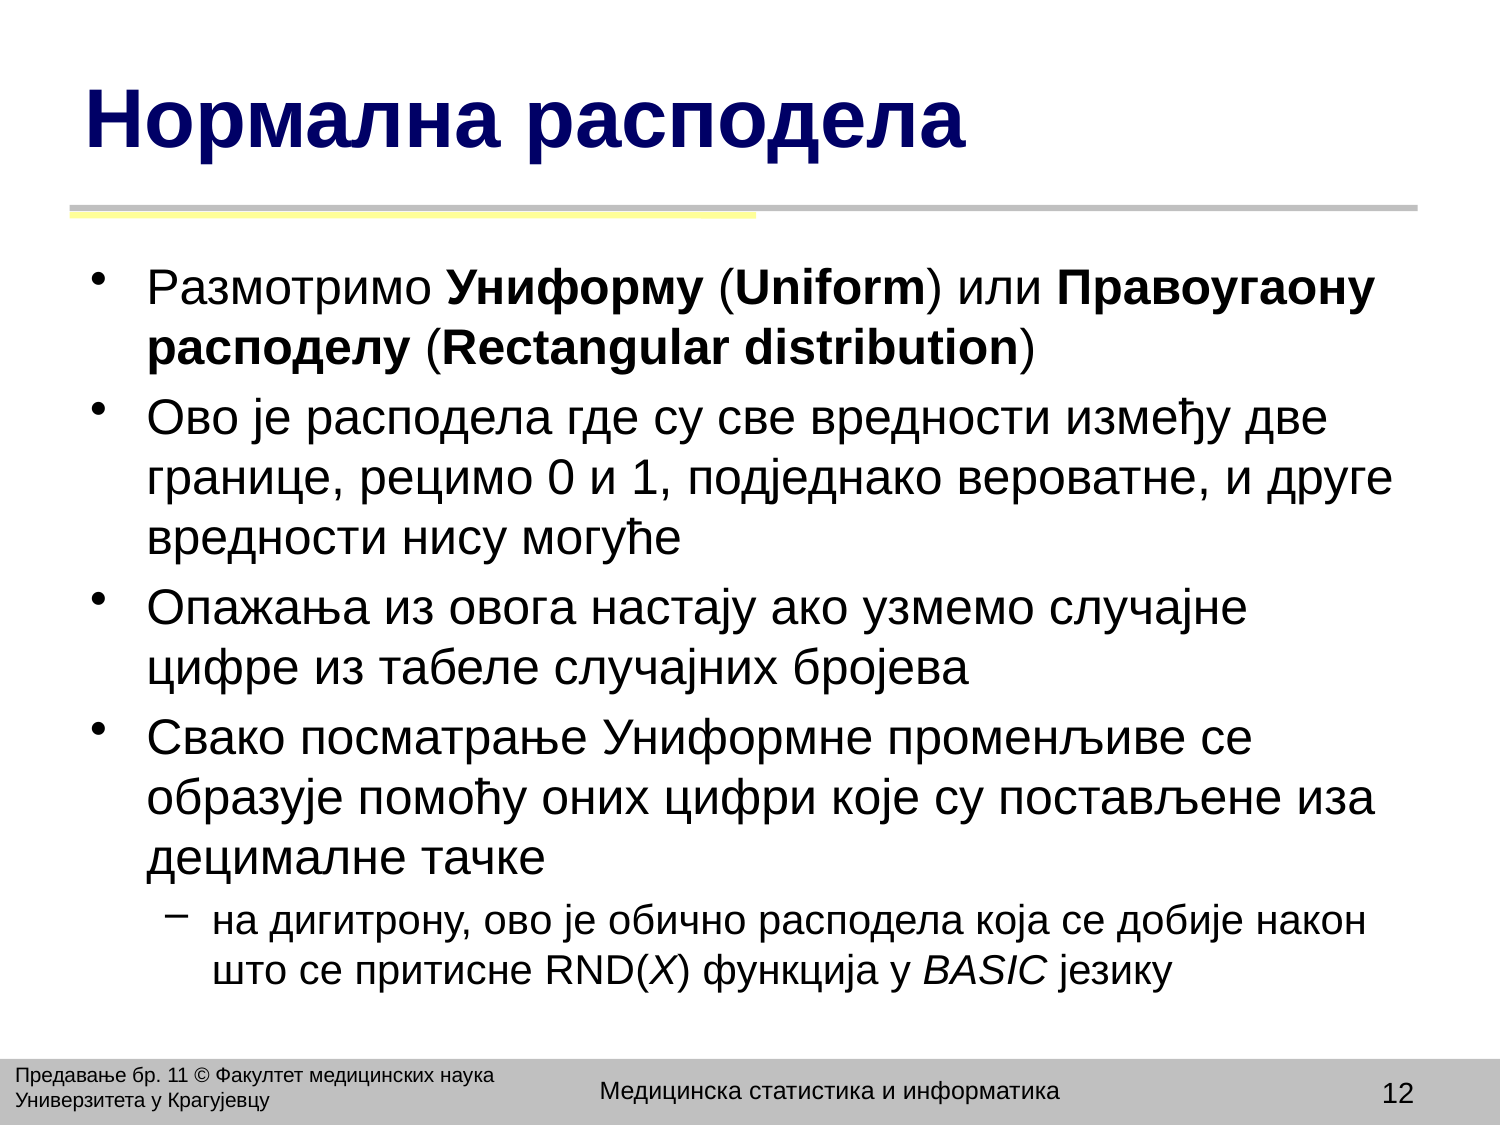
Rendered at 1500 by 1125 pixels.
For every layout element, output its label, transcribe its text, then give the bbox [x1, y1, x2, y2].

footer Медицинска статистика и информатика [512, 1066, 1149, 1125]
title Нормална расподела [69, 19, 1426, 208]
slide_number 12 [1163, 1066, 1430, 1125]
slide_number Предавање бр. 11 © Факултет медицинских наука Универзитета у Крагујевцу [0, 1053, 612, 1108]
list Размотримо Униформу (Uniform) или Правоугаону расподелу (Rectangular distribution) Ово је расподела где су све вредности између две границе, рецимо 0 и 1, подједнако вероватне, и друге вредности нису могуће Опажања из овога настају ако узмемо случајне цифре из табеле случајних бројева Свако посматрање Униформне променљиве се образује помоћу оних цифри које су постављене иза децималне тачке на дигитрону, ово је обично расподела која се добије након што се притисне RND(X) функција у BАSIC језику [74, 246, 1426, 1023]
